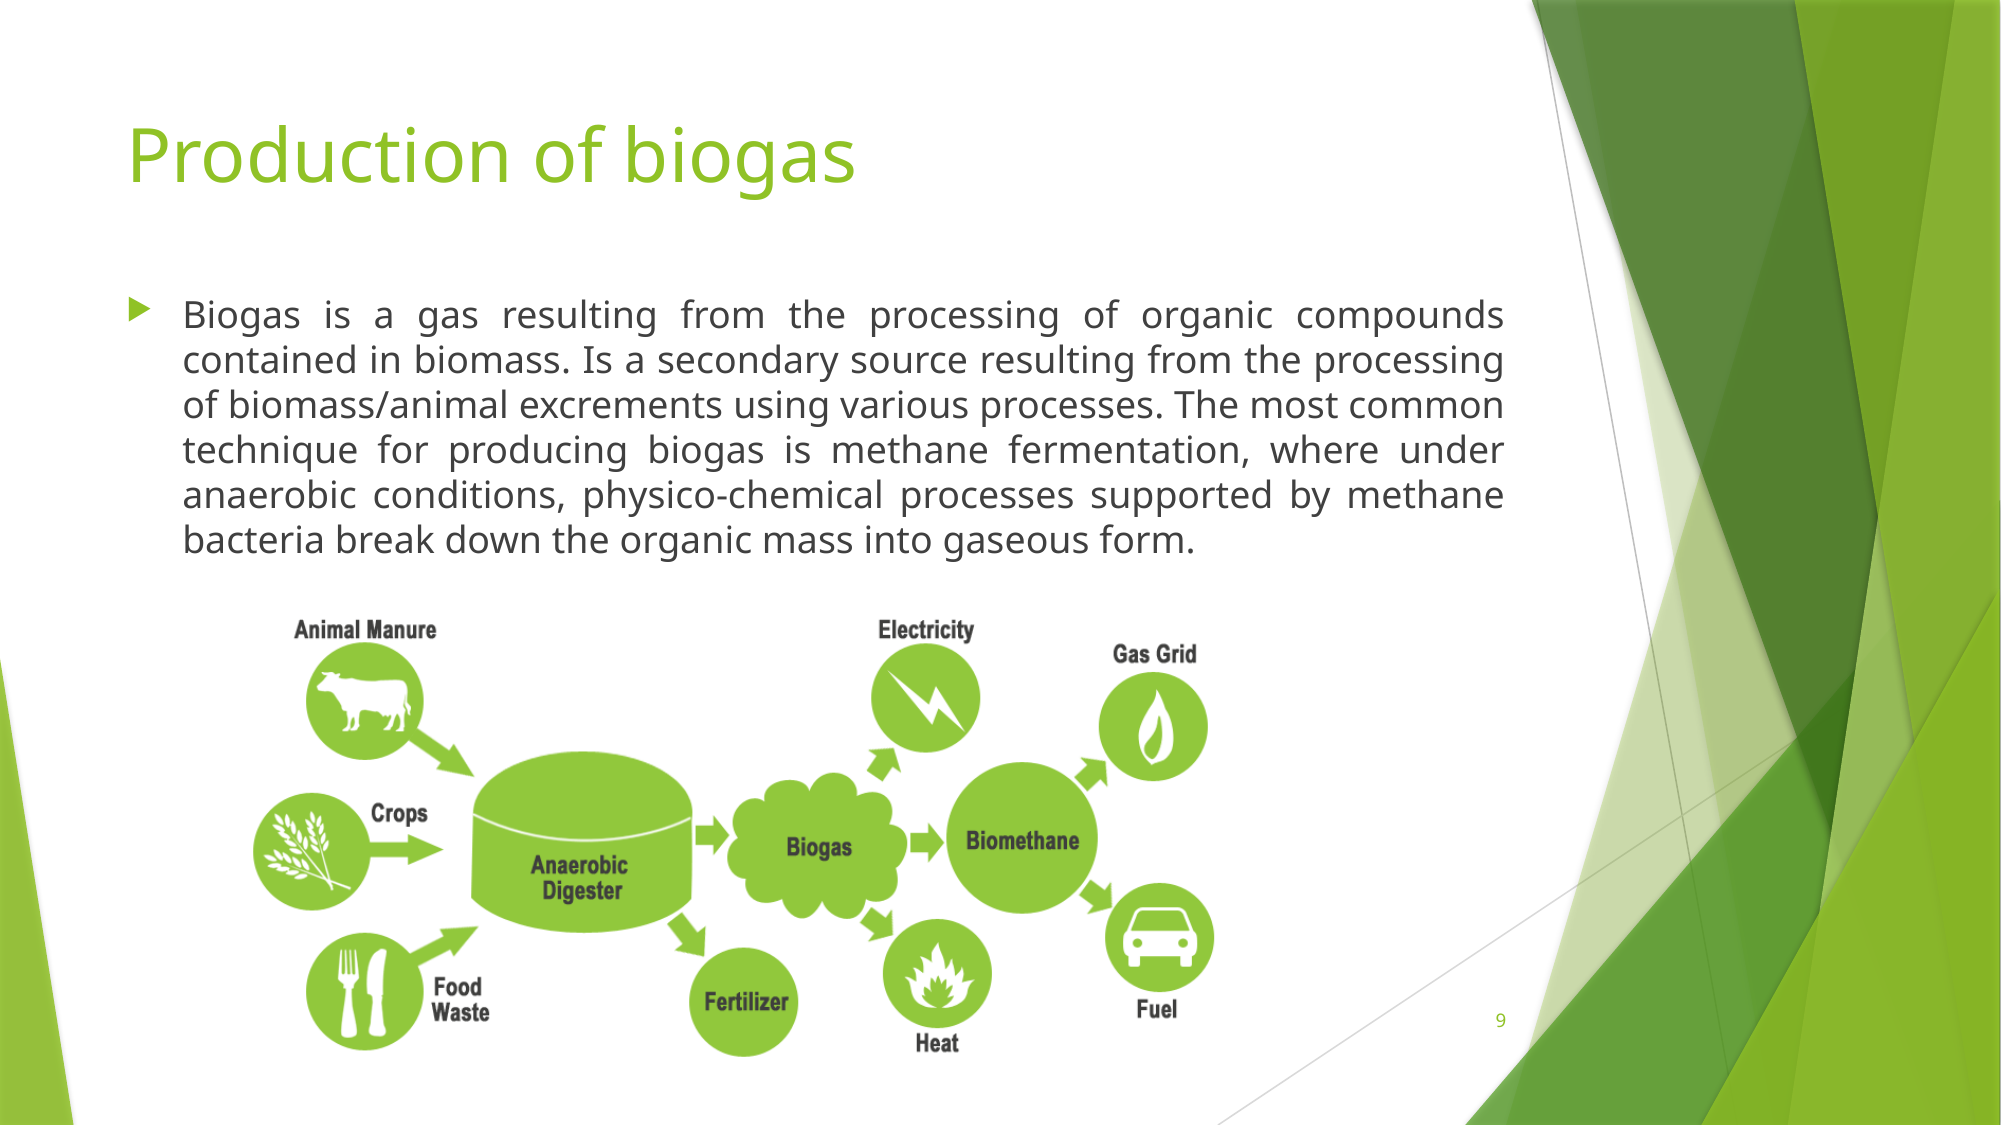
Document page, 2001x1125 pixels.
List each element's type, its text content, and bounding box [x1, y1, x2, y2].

title Production of biogas [111, 99, 1522, 283]
list Biogas is a gas resulting from the processing of organic compounds contained in biomass. Is a secondary source resulting from the processing of biomass/animal excrements using various processes. The most common technique for producing biogas is methane fermentation, where under anaerobic conditions, physico-chemical processes supported by methane bacteria break down the organic mass into gaseous form. [111, 283, 1522, 921]
picture [231, 601, 1247, 1078]
slide_number 9 [1409, 991, 1522, 1051]
